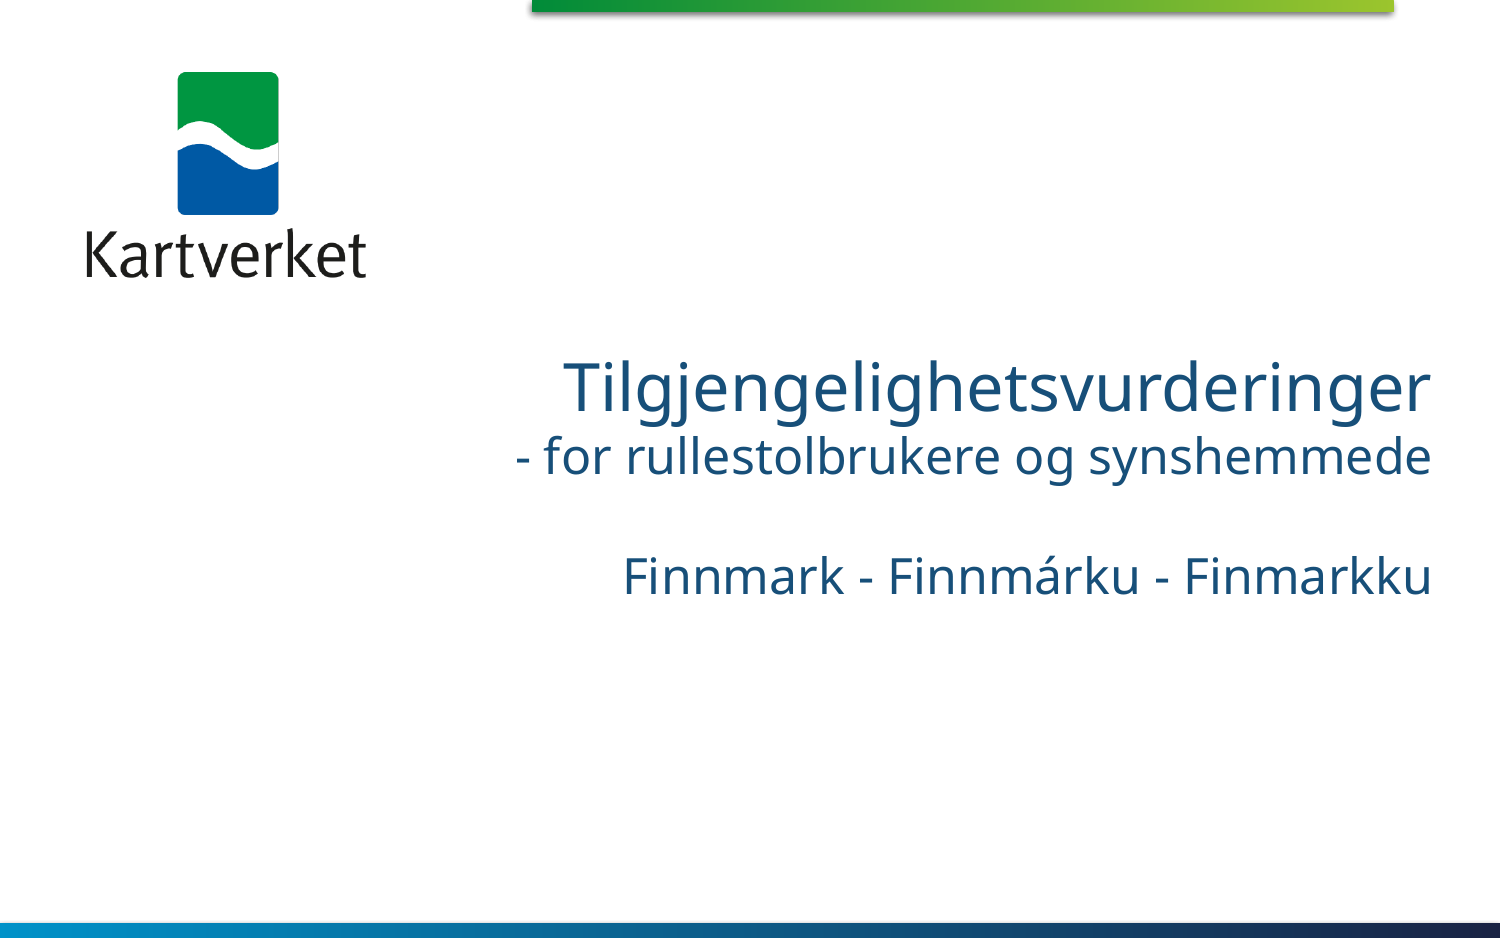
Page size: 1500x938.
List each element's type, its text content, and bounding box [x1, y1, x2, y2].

text_box Tilgjengelighetsvurderinger - for rullestolbrukere og synshemmede Finnmark - Finnmárku - Finmarkku [66, 337, 1449, 613]
